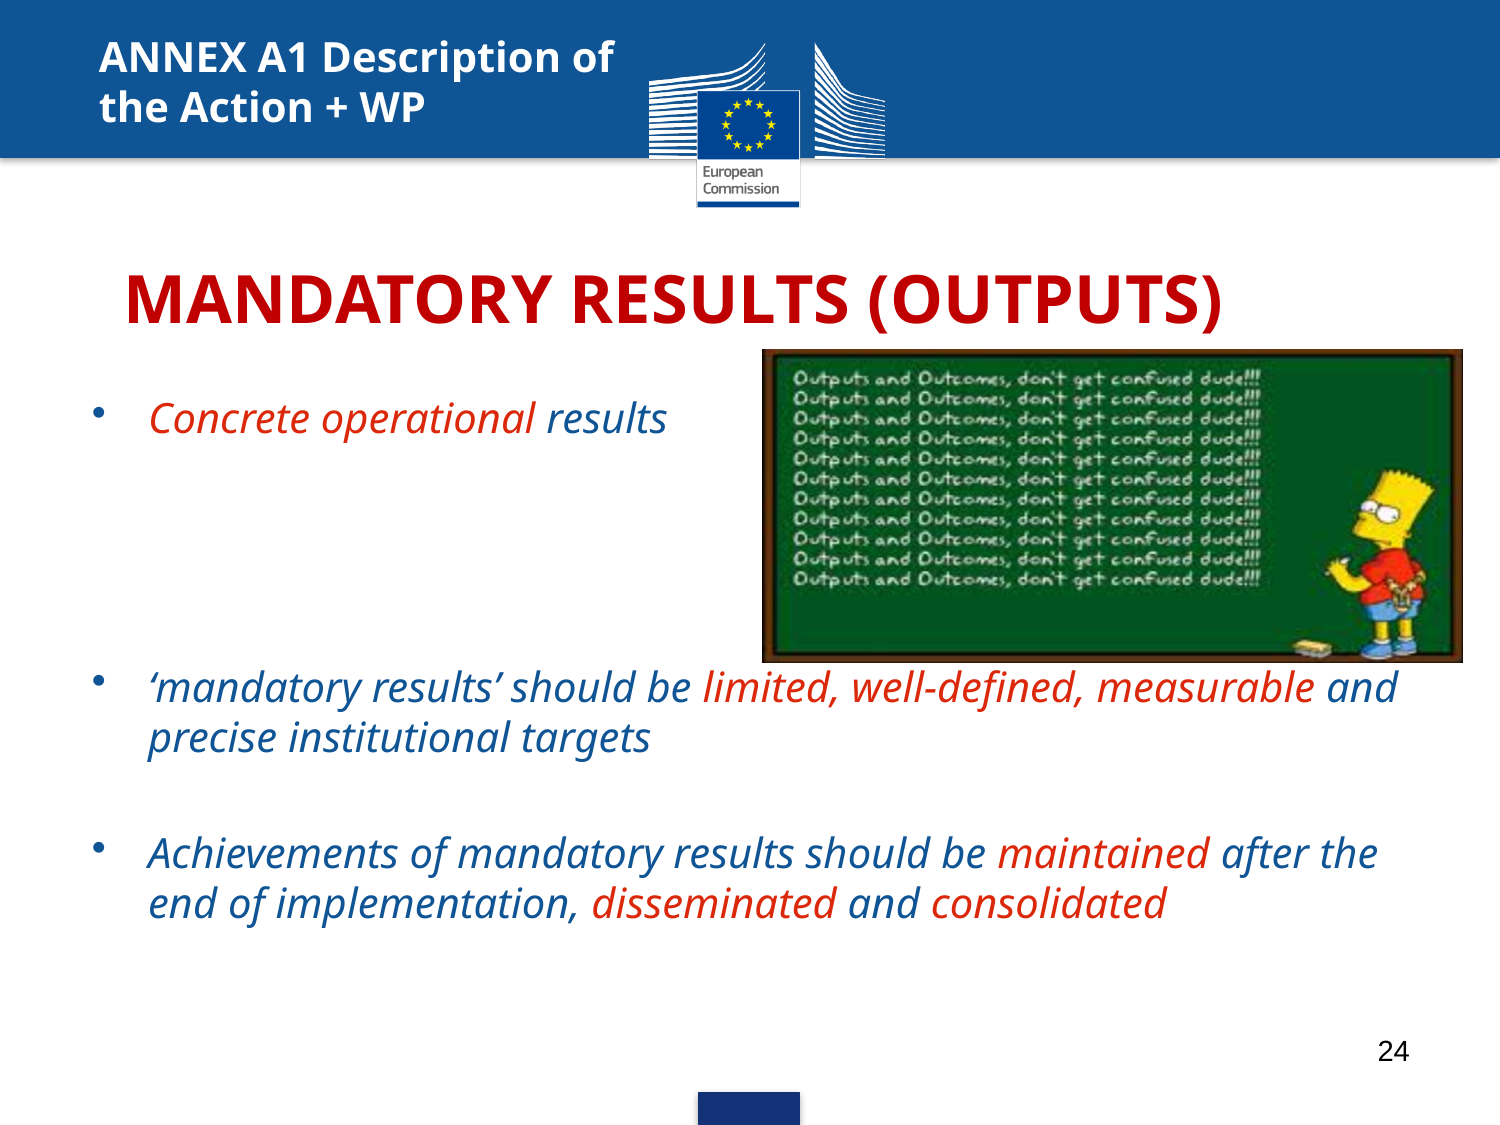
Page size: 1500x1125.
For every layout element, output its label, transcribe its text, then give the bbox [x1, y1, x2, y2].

title MANDATORY RESULTS (OUTPUTS) [50, 212, 1438, 381]
list Concrete operational results ‘mandatory results’ should be limited, well-defined, measurable and precise institutional targets Achievements of mandatory results should be maintained after the end of implementation, disseminated and consolidated [76, 326, 1427, 1032]
text_box ANNEX A1 Description of the Action + WP [24, 37, 675, 125]
slide_number 24 [1074, 1024, 1425, 1103]
picture [649, 42, 885, 208]
picture [762, 349, 1463, 663]
